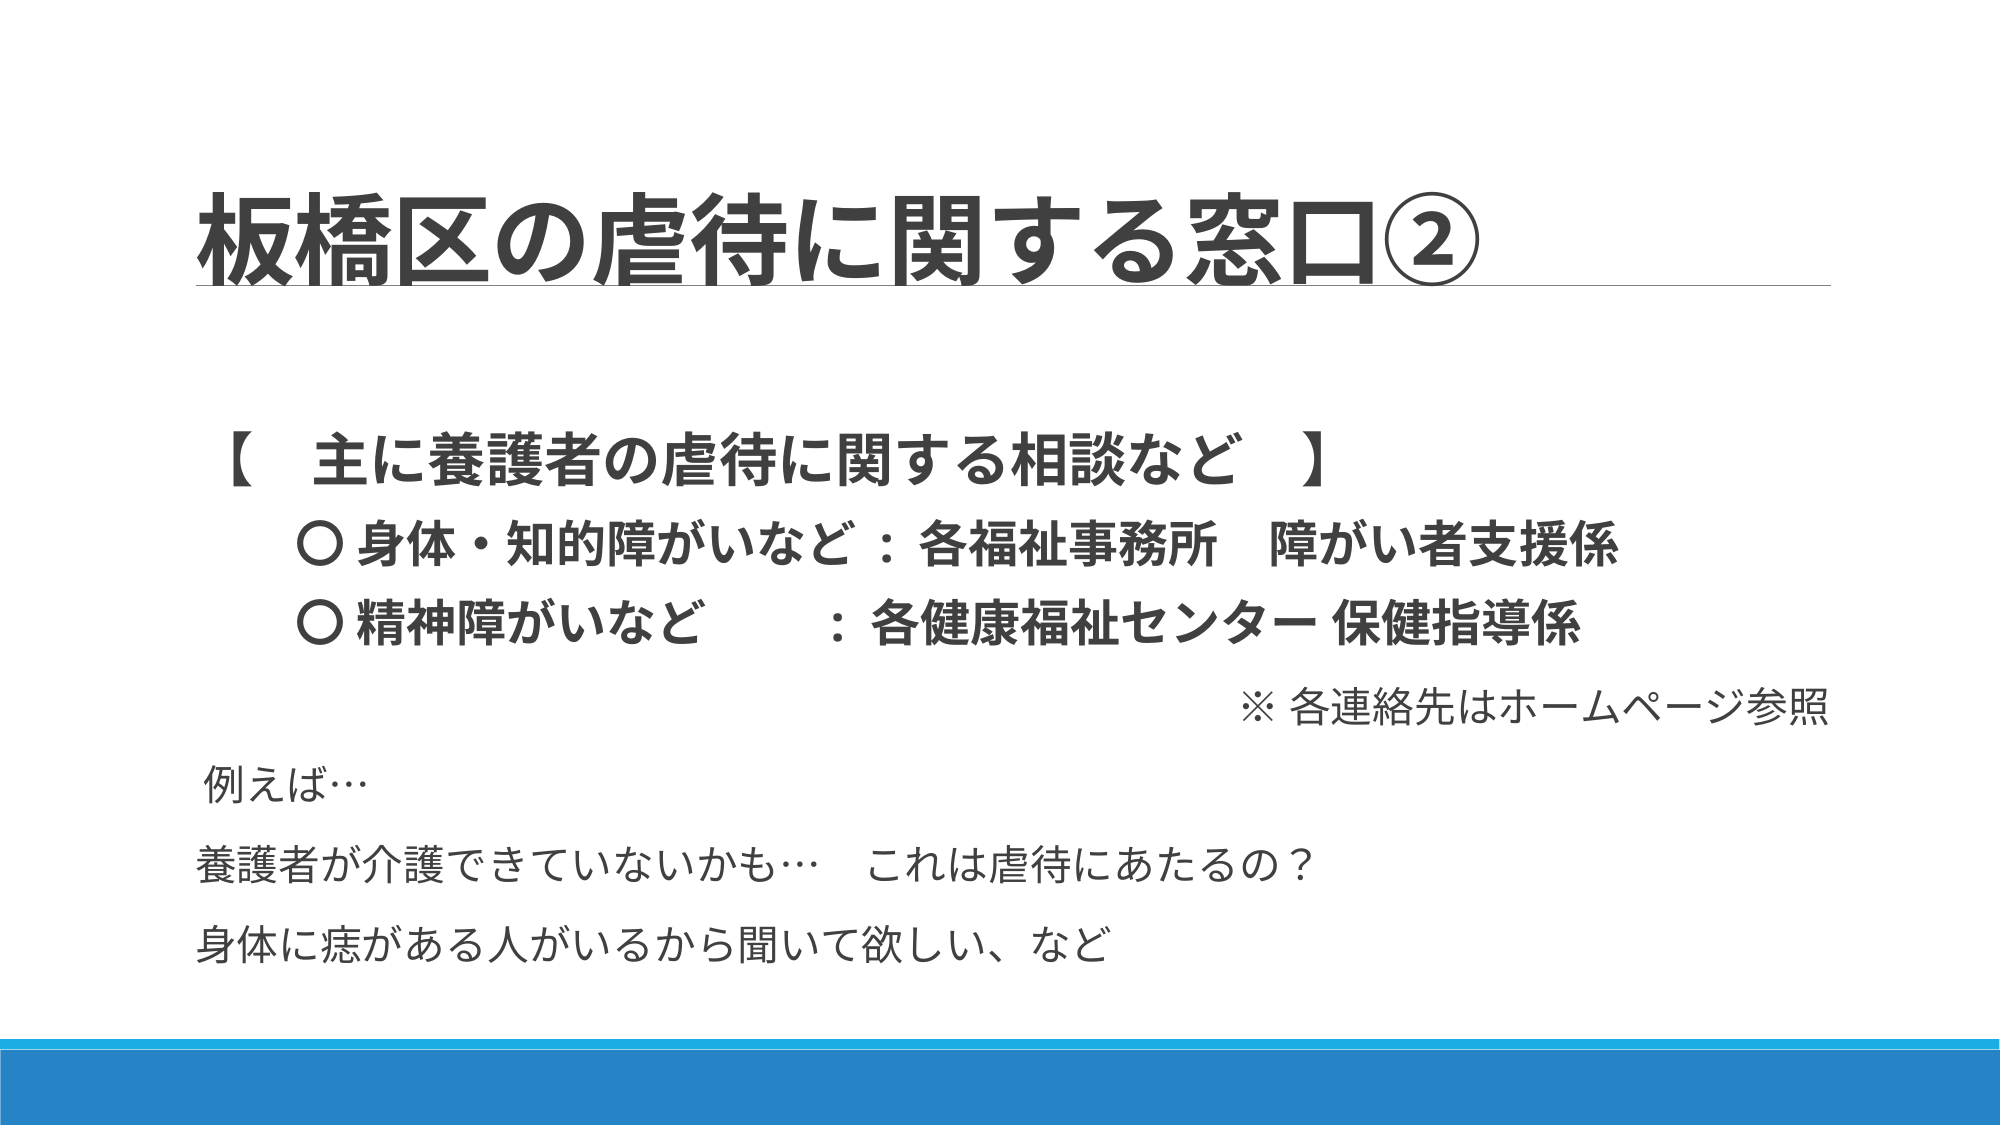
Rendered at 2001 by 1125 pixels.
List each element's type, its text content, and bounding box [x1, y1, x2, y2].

title 板橋区の虐待に関する窓口② [180, 67, 1830, 306]
list 【 主に養護者の虐待に関する相談など 】 〇 身体・知的障がいなど : 各福祉事務所 障がい者支援係 〇 精神障がいなど : 各健康福祉センター 保健指導係 ※各連絡先はホームページ参照 例えば… 養護者が介護できていないかも… これは虐待にあたるの？ 身体に痣がある人がいるから聞いて欲しい、など [180, 334, 1830, 995]
